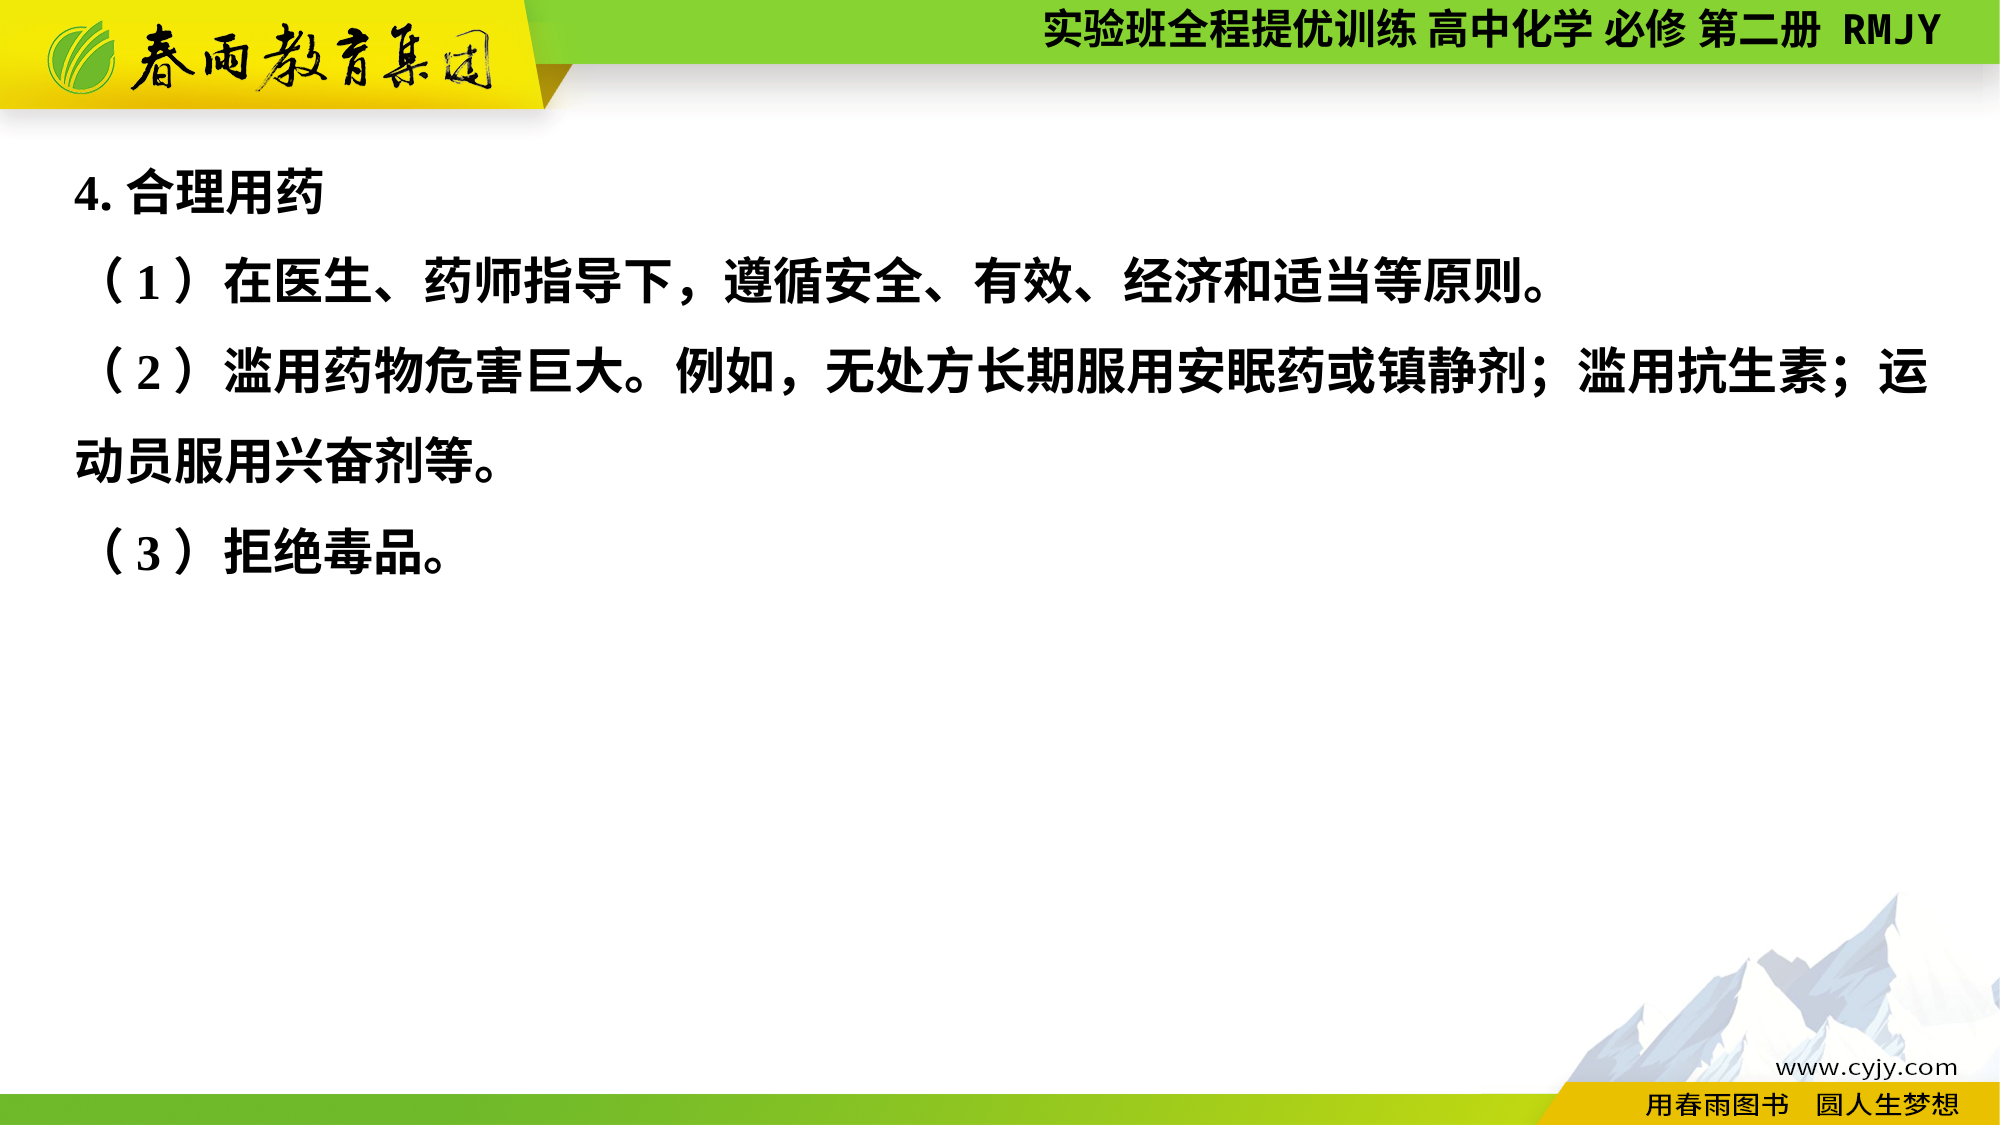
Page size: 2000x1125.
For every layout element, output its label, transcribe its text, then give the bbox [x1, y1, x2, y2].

list 4.合理用药 （1）在医生、药师指导下，遵循安全、有效、经济和适当等原则。 （2）滥用药物危害巨大。例如，无处方长期服用安眠药或镇静剂；滥用抗生素；运动员服用兴奋剂等。 （3）拒绝毒品。 [59, 122, 1944, 592]
picture [0, 0, 2000, 1125]
